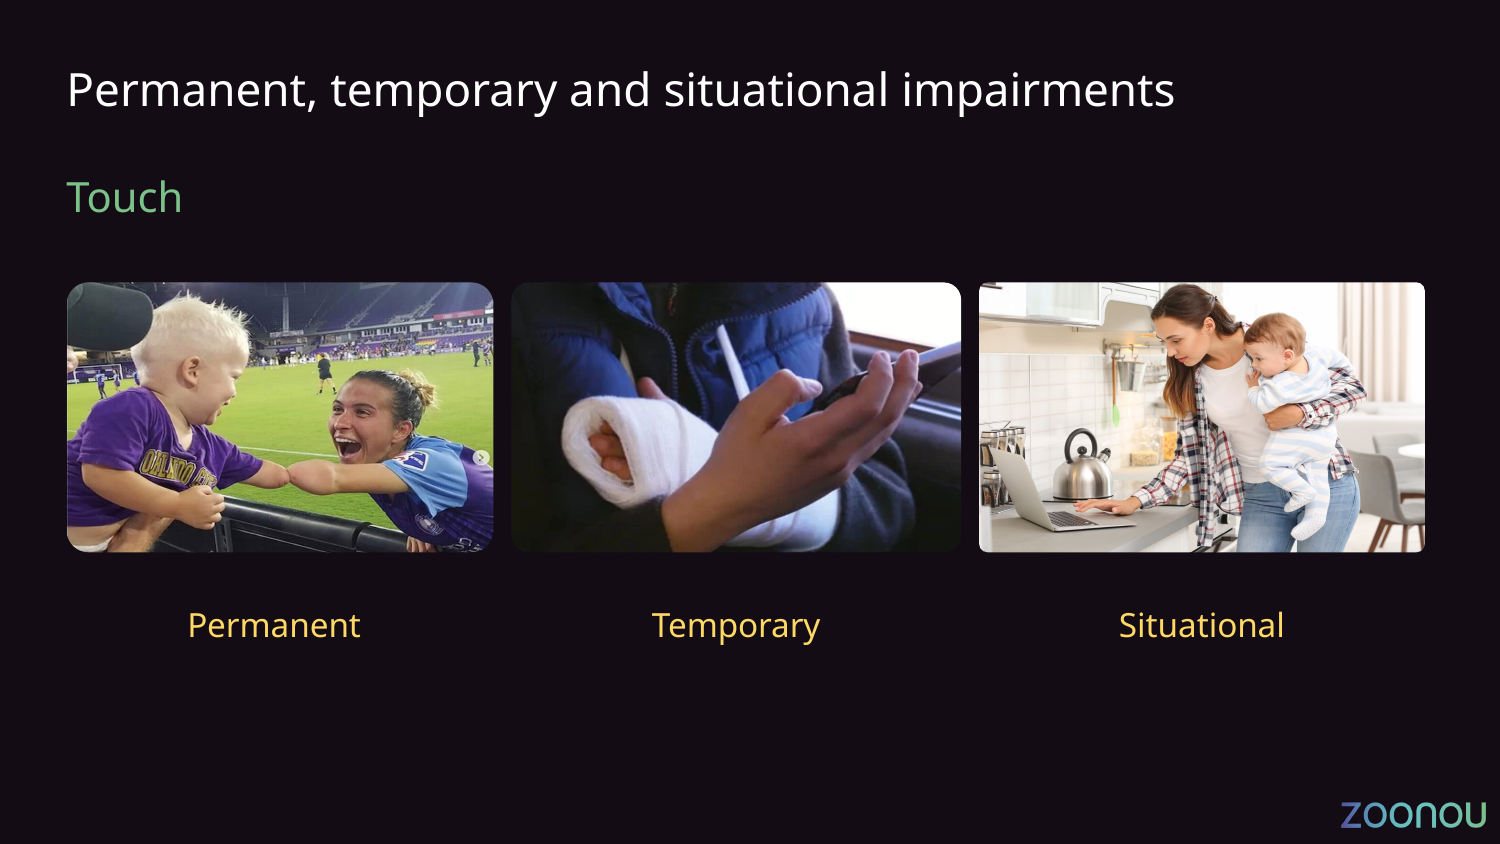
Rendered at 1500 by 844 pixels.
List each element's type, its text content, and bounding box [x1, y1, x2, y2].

picture [511, 282, 962, 553]
list Situational [988, 583, 1416, 662]
list Permanent [60, 583, 488, 662]
picture [66, 282, 494, 553]
list Temporary [522, 583, 950, 662]
title Permanent, temporary and situational impairments [51, 45, 1365, 132]
picture [978, 282, 1426, 553]
subtitle Touch [51, 148, 1196, 227]
picture [1335, 790, 1492, 833]
